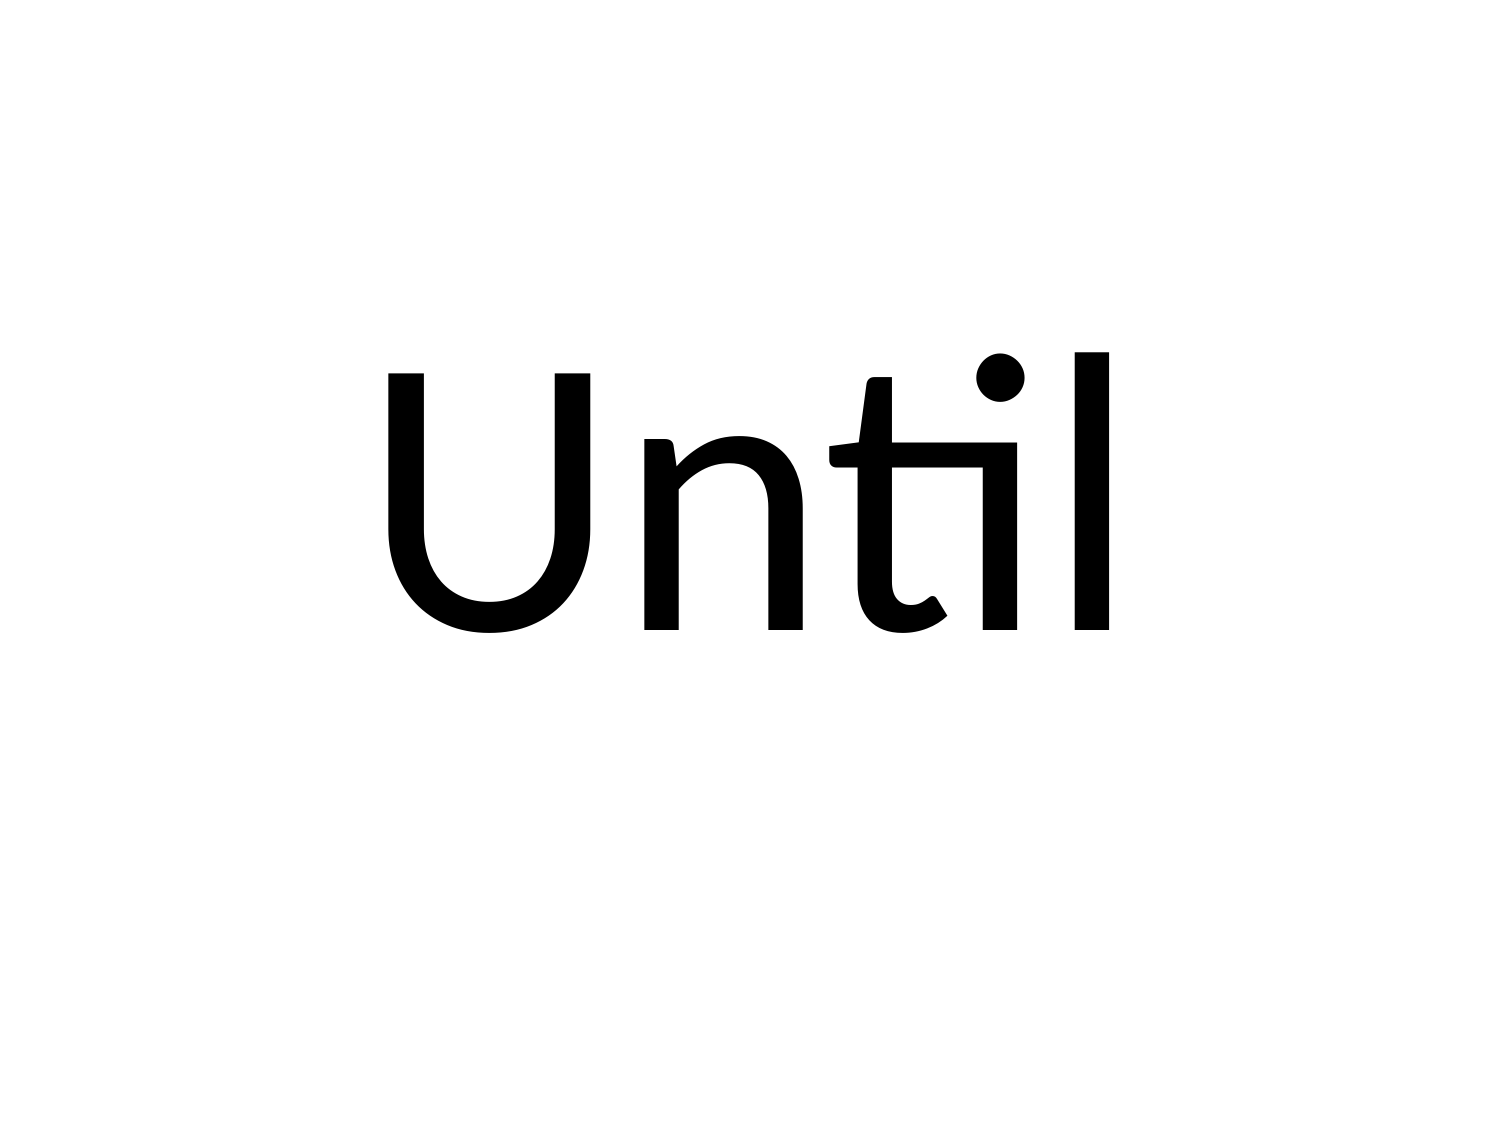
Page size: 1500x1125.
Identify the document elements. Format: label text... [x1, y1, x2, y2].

title Until [112, 349, 1388, 591]
